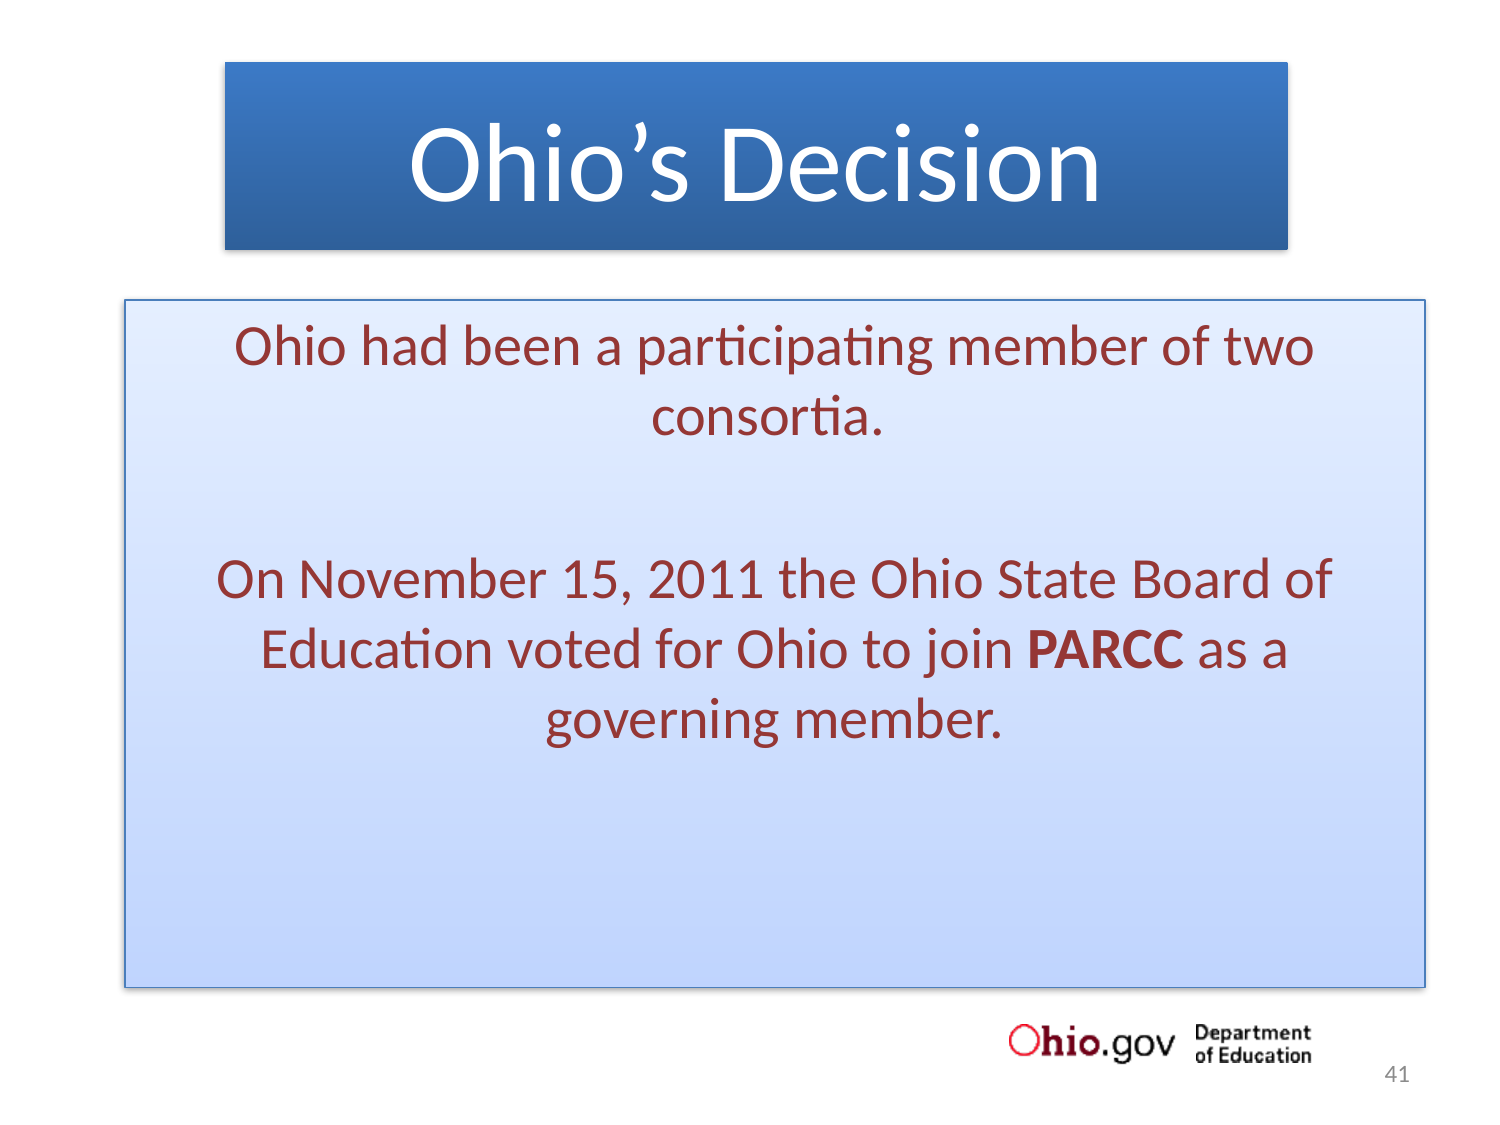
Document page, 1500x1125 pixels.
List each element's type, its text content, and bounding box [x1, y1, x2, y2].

title Ohio’s Decision [225, 62, 1288, 250]
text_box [1009, 1024, 1313, 1066]
slide_number 41 [1074, 1042, 1425, 1103]
list Ohio had been a participating member of two consortia. On November 15, 2011 the Ohio State Board of Education voted for Ohio to join PARCC as a governing member. [124, 299, 1426, 988]
